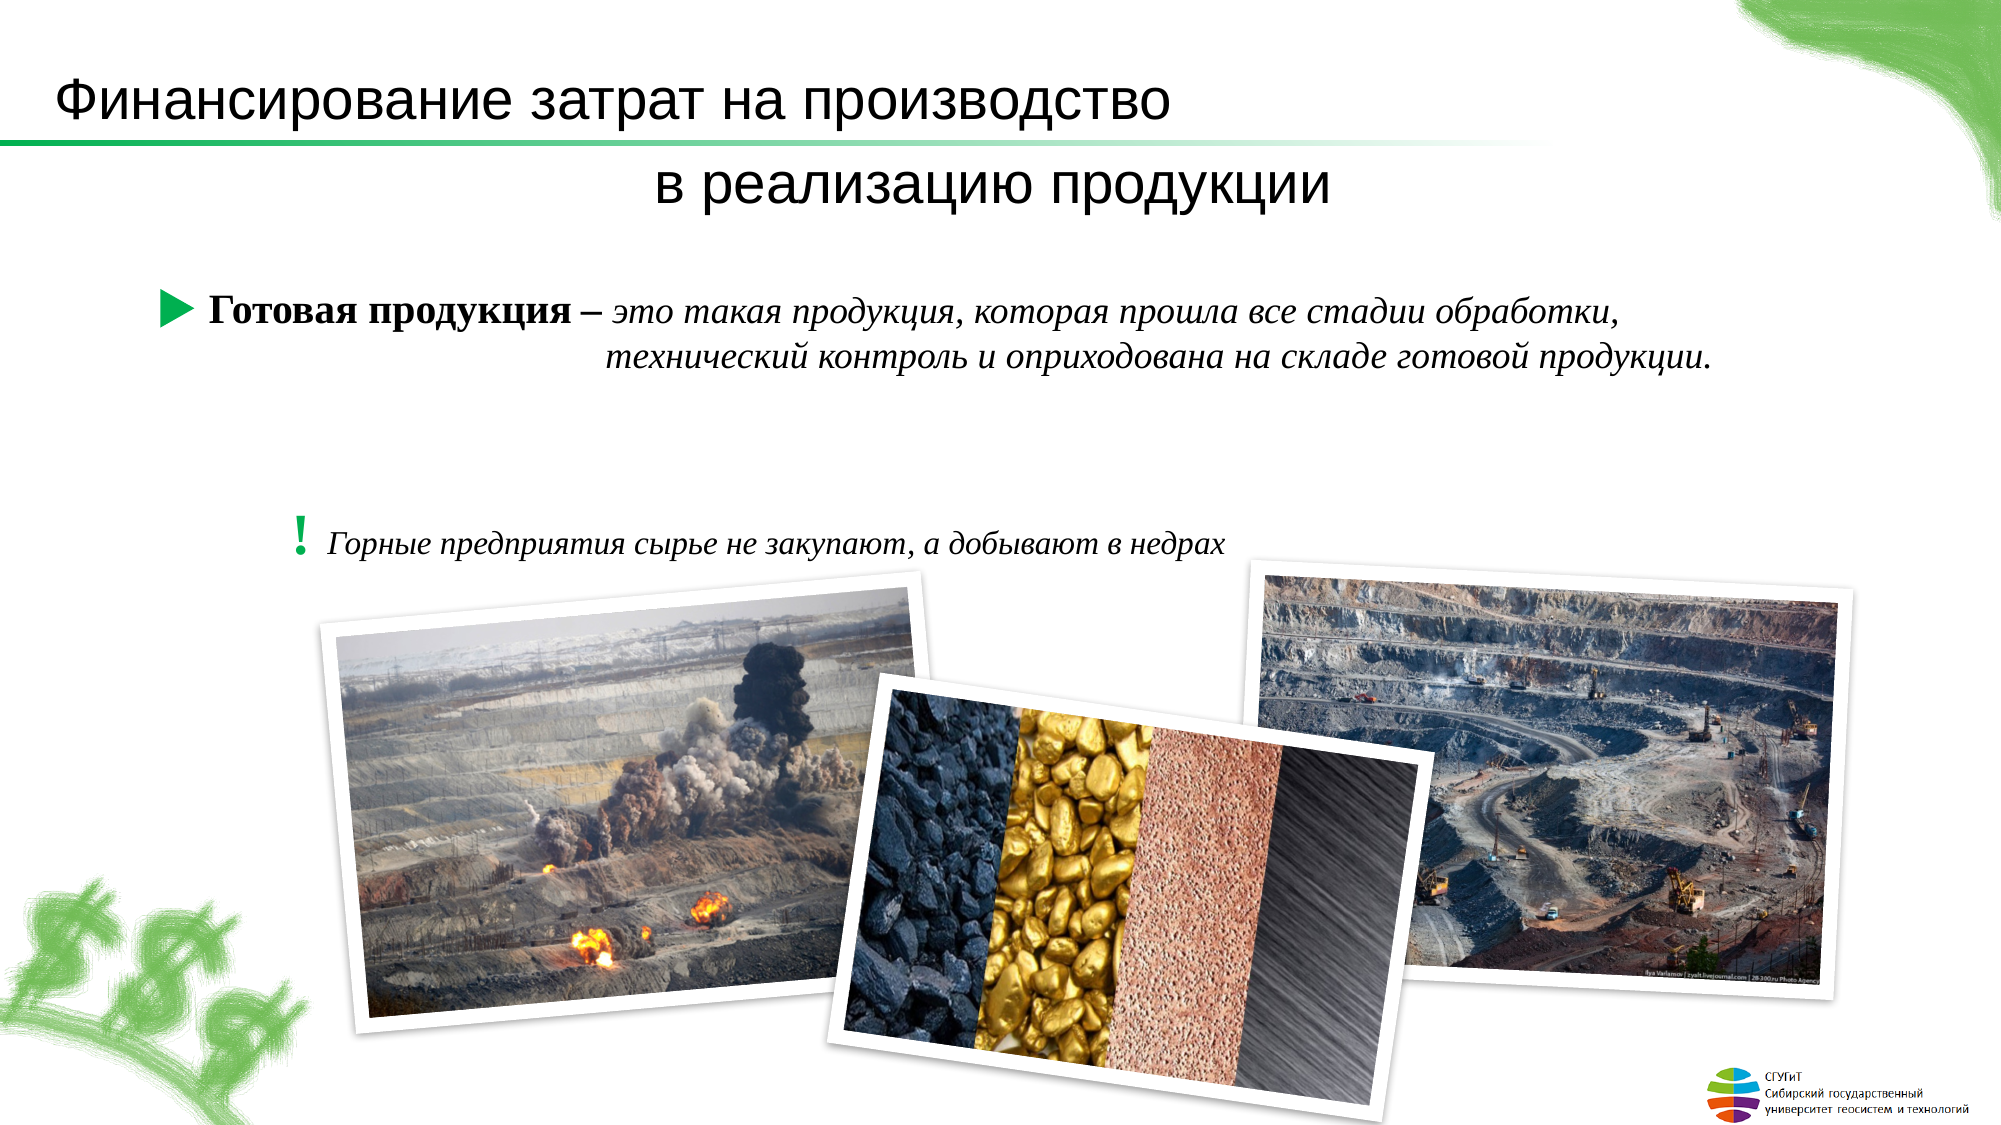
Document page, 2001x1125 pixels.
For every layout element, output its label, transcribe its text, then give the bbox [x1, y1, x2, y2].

text_box [161, 290, 193, 326]
text_box [0, 140, 1553, 146]
picture [337, 576, 1837, 1105]
picture [1706, 1064, 1970, 1125]
text_box Финансирование затрат на производство в реализацию продукции [39, 146, 1478, 225]
picture [0, 856, 332, 1125]
text_box Готовая продукция – это такая продукция, которая прошла все стадии обработки, технический контроль и оприходована на складе готовой продукции. [193, 273, 1808, 385]
text_box Финансирование затрат на производство в реализацию продукции [39, 39, 1478, 140]
picture [1706, 0, 2001, 248]
text_box ! Горные предприятия сырье не закупают, а добывают в недрах [276, 489, 1277, 575]
